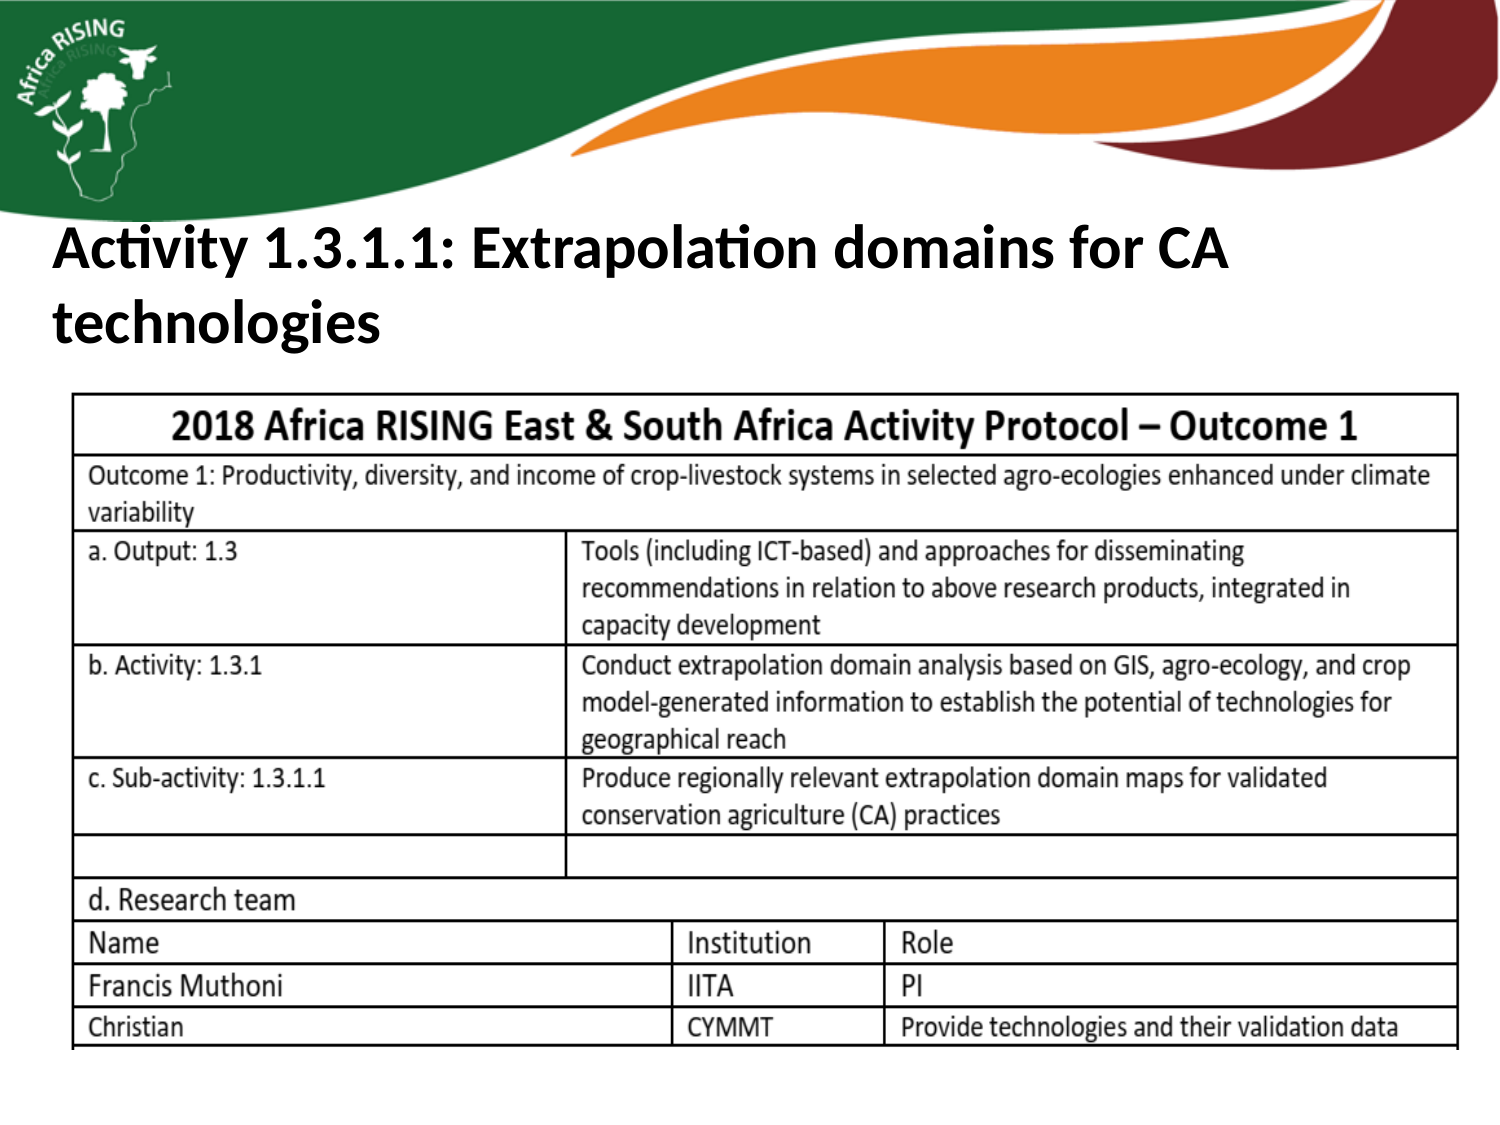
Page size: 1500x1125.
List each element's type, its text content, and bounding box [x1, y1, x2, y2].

picture [0, 0, 1499, 222]
title Activity 1.3.1.1: Extrapolation domains for CA technologies [37, 224, 1438, 338]
picture [64, 387, 1463, 1051]
